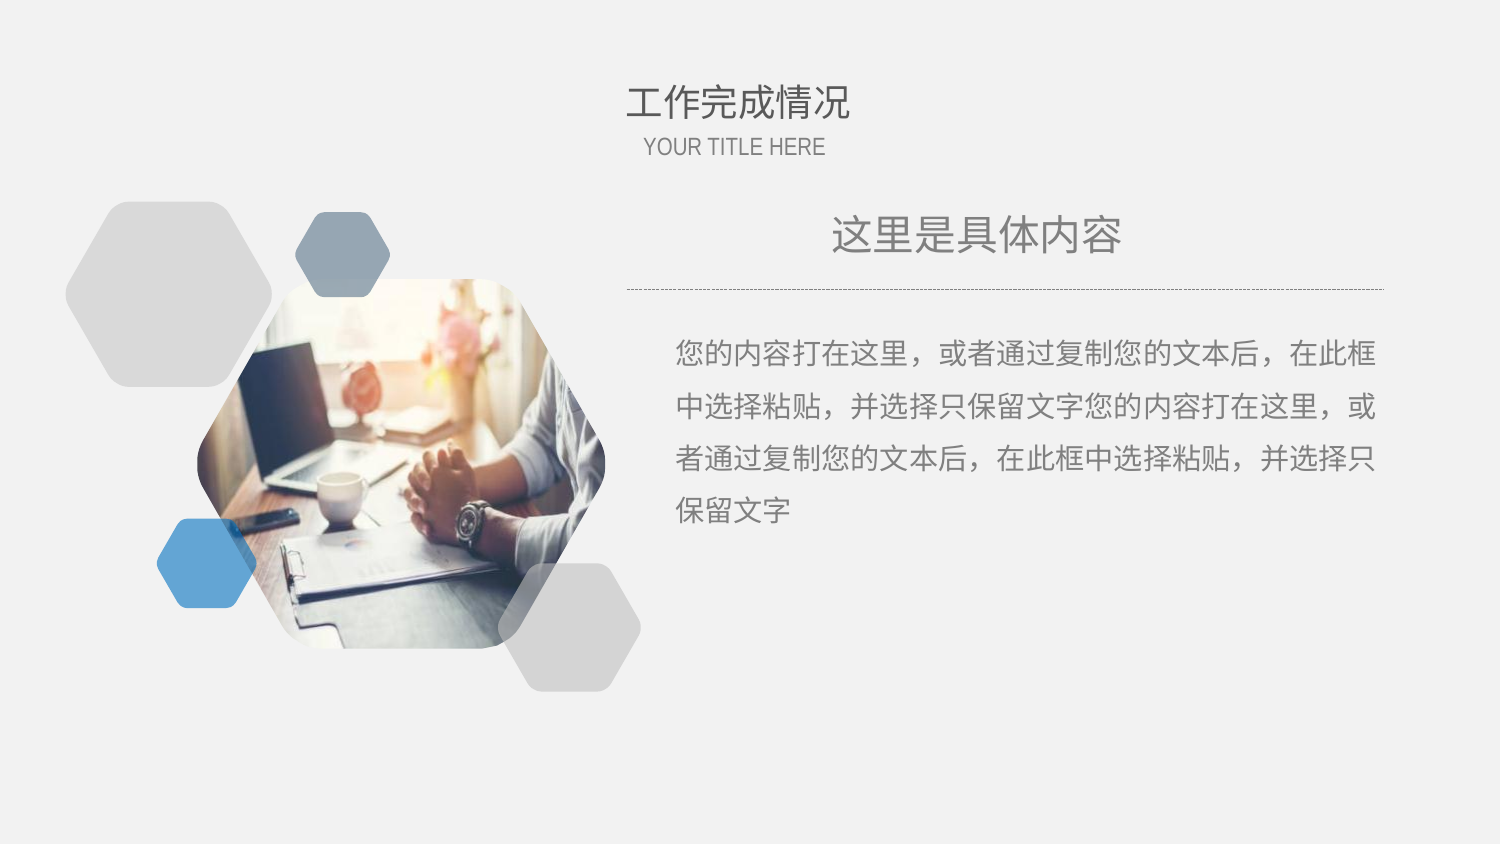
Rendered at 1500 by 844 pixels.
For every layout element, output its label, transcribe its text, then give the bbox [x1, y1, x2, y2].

text_box 这里是具体内容 [727, 201, 1227, 267]
text_box [64, 200, 269, 388]
text_box [155, 517, 197, 610]
text_box [294, 211, 391, 279]
text_box 工作完成情况 [569, 71, 907, 132]
text_box YOUR TITLE HERE [626, 123, 843, 169]
text_box 您的内容打在这里，或者通过复制您的文本后，在此框中选择粘贴，并选择只保留文字您的内容打在这里，或者通过复制您的文本后，在此框中选择粘贴，并选择只保留文字 [660, 310, 1403, 536]
text_box [506, 565, 642, 693]
picture [197, 279, 606, 649]
